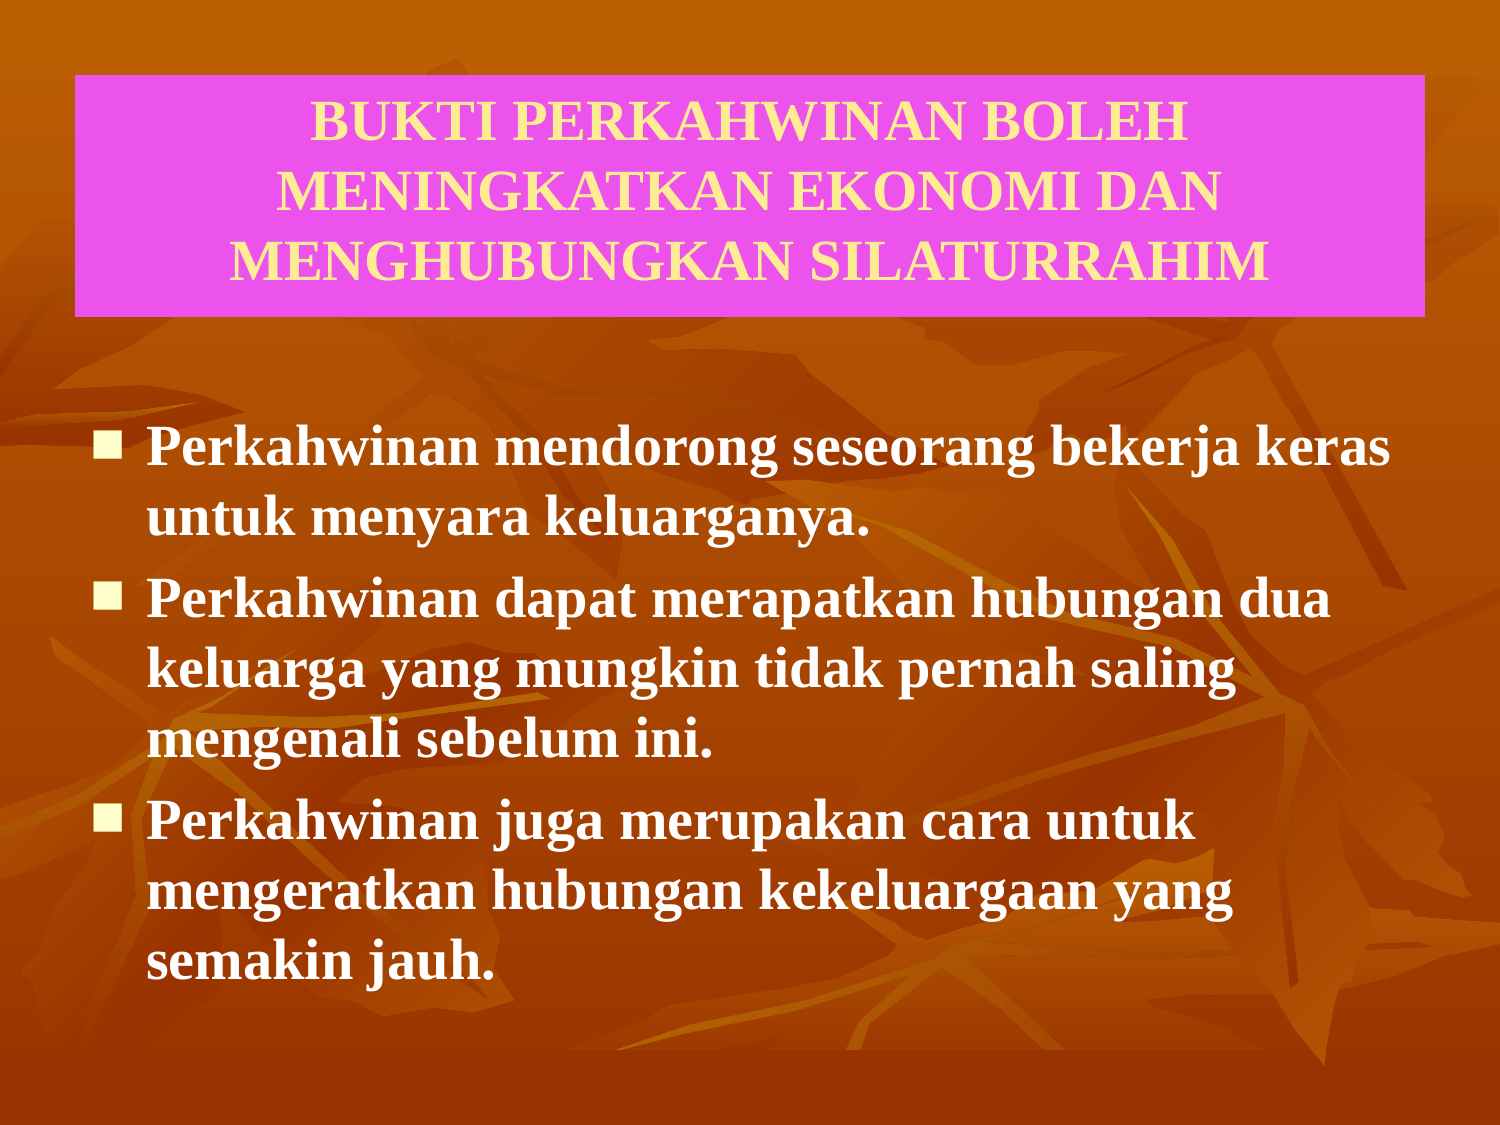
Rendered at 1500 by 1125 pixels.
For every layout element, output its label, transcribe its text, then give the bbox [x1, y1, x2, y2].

title BUKTI PERKAHWINAN BOLEH MENINGKATKAN EKONOMI DAN MENGHUBUNGKAN SILATURRAHIM [75, 75, 1425, 317]
list Perkahwinan mendorong seseorang bekerja keras untuk menyara keluarganya. Perkahwinan dapat merapatkan hubungan dua keluarga yang mungkin tidak pernah saling mengenali sebelum ini. Perkahwinan juga merupakan cara untuk mengeratkan hubungan kekeluargaan yang semakin jauh. [75, 399, 1425, 1056]
